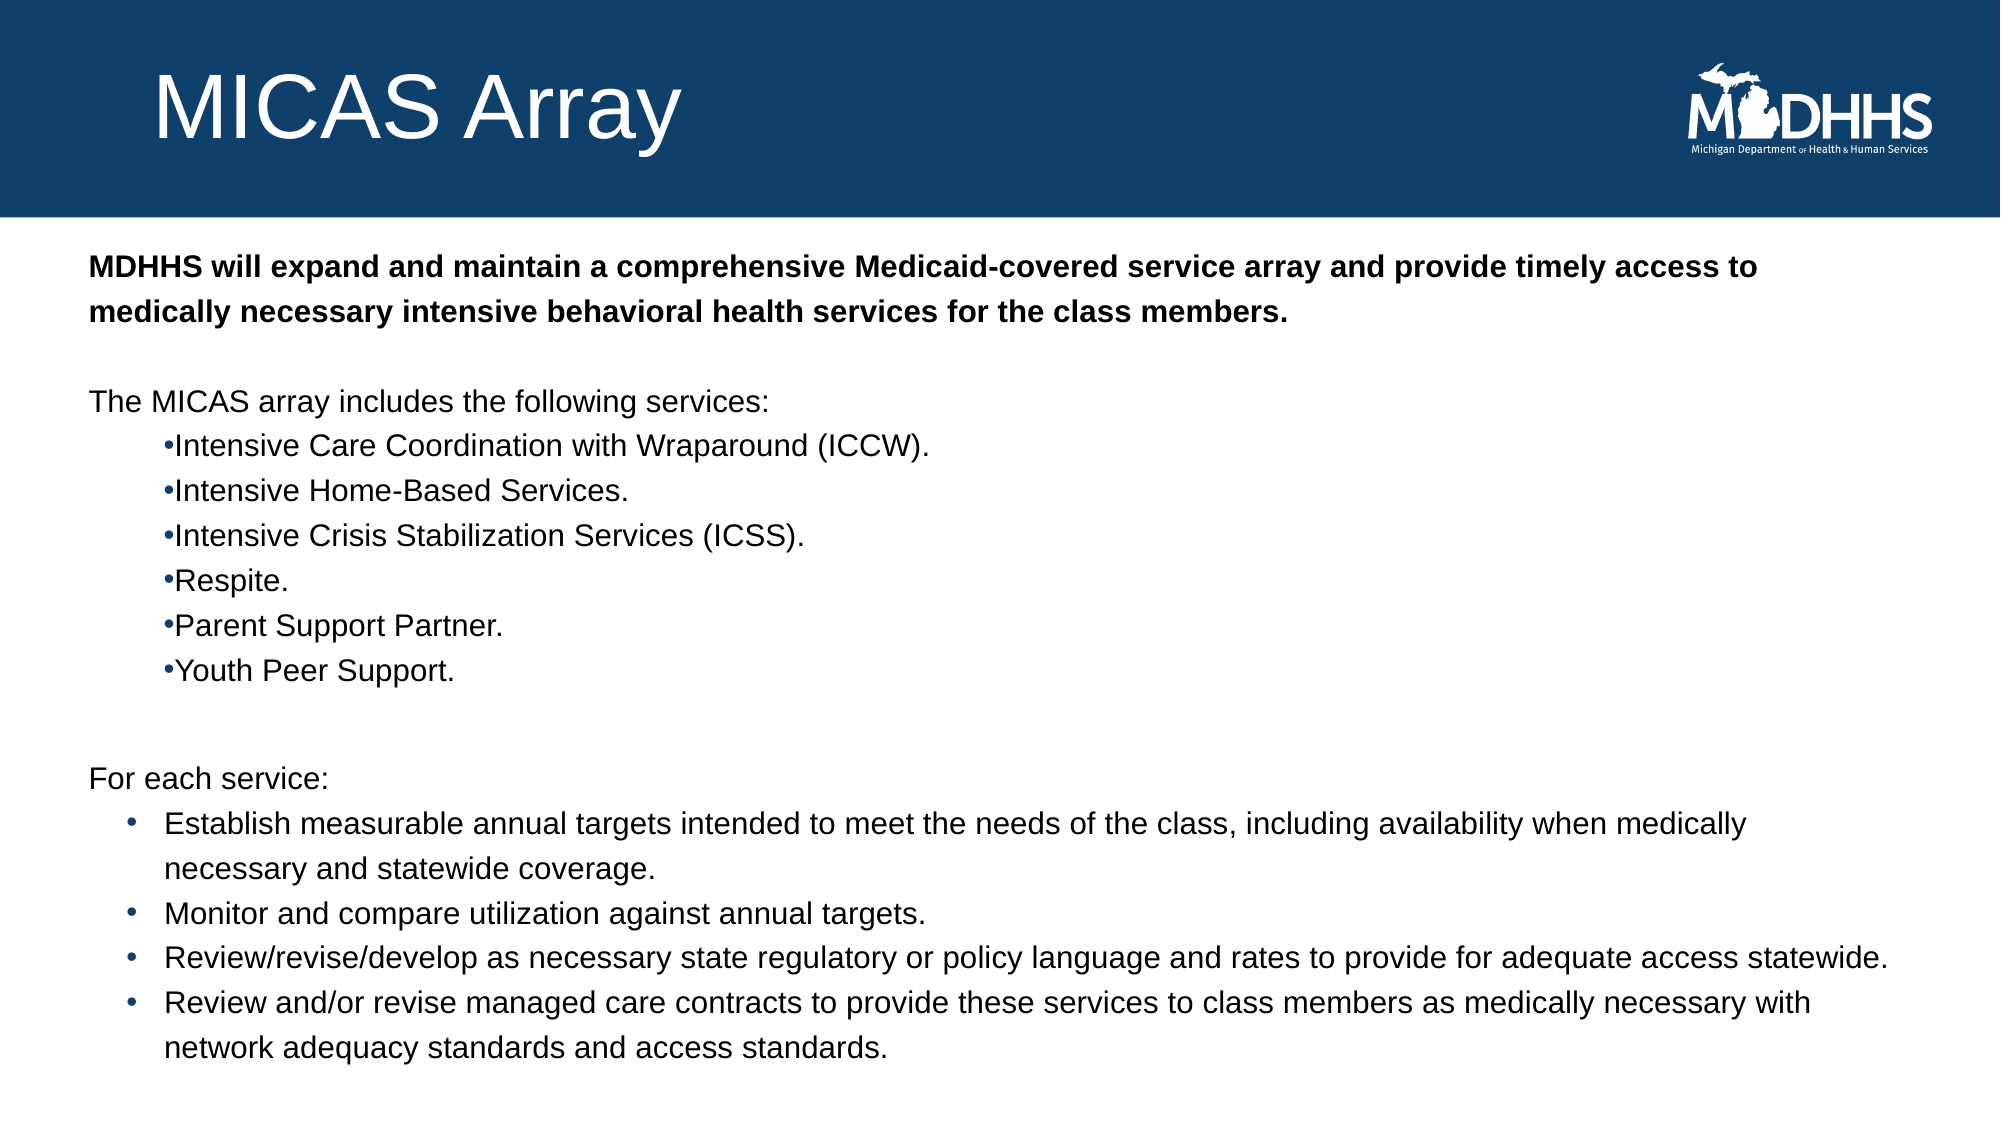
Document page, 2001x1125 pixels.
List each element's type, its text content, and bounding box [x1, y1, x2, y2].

list MDHHS will expand and maintain a comprehensive Medicaid-covered service array and provide timely access to medically necessary intensive behavioral health services for the class members. The MICAS array includes the following services: Intensive Care Coordination with Wraparound (ICCW). Intensive Home-Based Services. Intensive Crisis Stabilization Services (ICSS). Respite. Parent Support Partner. Youth Peer Support. For each service: Establish measurable annual targets intended to meet the needs of the class, including availability when medically necessary and statewide coverage. Monitor and compare utilization against annual targets. Review/revise/develop as necessary state regulatory or policy language and rates to provide for adequate access statewide. Review and/or revise managed care contracts to provide these services to class members as medically necessary with network adequacy standards and access standards. [73, 231, 1915, 1113]
title MICAS Array [137, 0, 1621, 218]
picture [1688, 63, 1932, 155]
